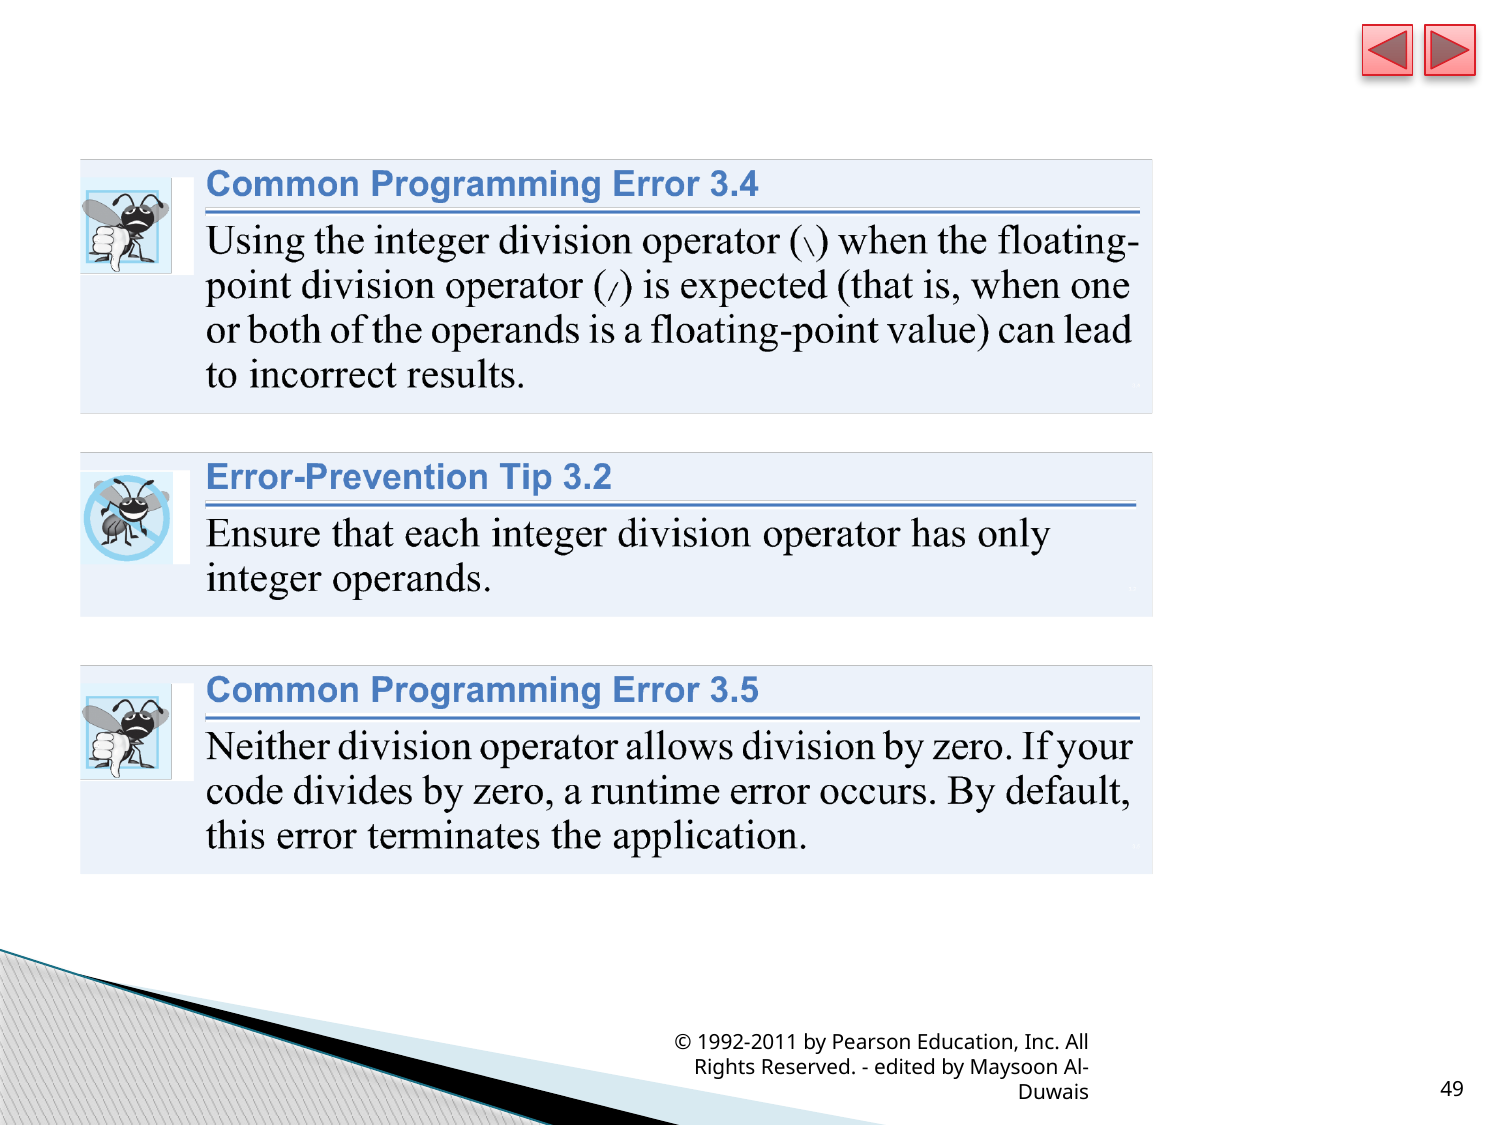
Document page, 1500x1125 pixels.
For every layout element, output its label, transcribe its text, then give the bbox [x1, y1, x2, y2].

picture [0, 106, 1500, 1018]
slide_number 49 [1418, 1051, 1479, 1112]
footer © 1992-2011 by Pearson Education, Inc. All Rights Reserved. - edited by Maysoon Al-Duwais [650, 1051, 1105, 1112]
